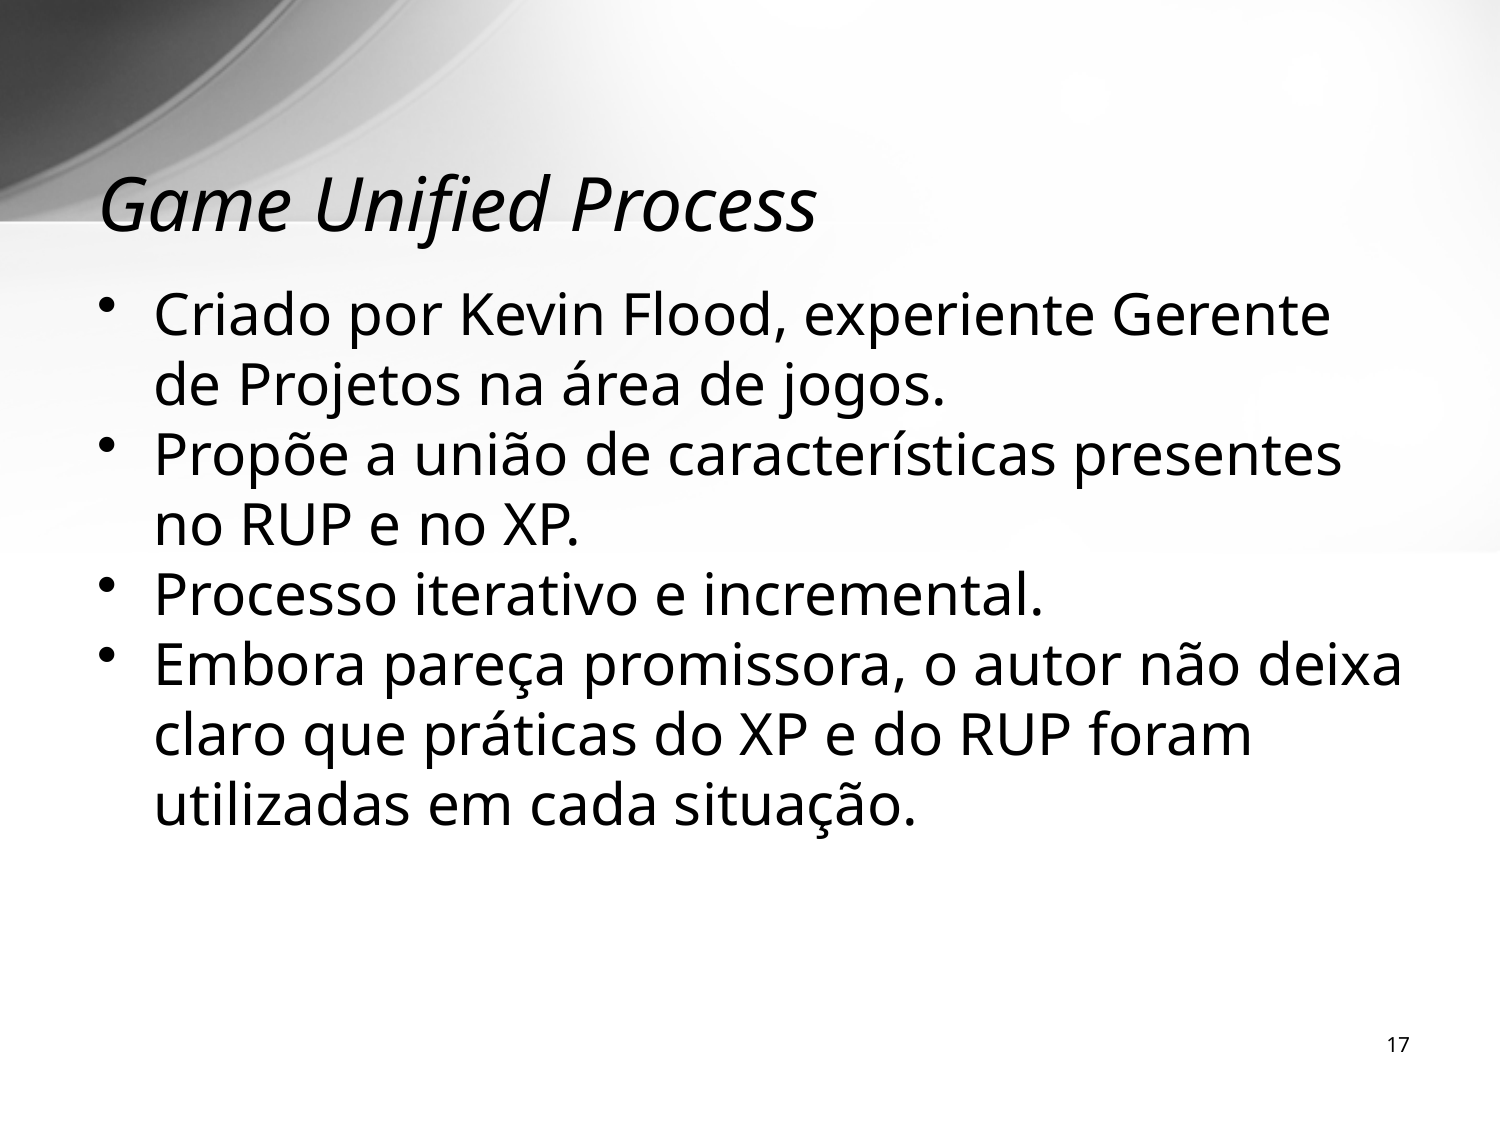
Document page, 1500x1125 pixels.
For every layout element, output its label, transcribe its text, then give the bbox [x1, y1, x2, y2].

slide_number 17 [1074, 1024, 1425, 1103]
title Game Unified Process [81, 81, 1425, 255]
list Criado por Kevin Flood, experiente Gerente de Projetos na área de jogos. Propõe a união de características presentes no RUP e no XP. Processo iterativo e incremental. Embora pareça promissora, o autor não deixa claro que práticas do XP e do RUP foram utilizadas em cada situação. [81, 269, 1425, 957]
picture [0, 0, 1500, 1125]
